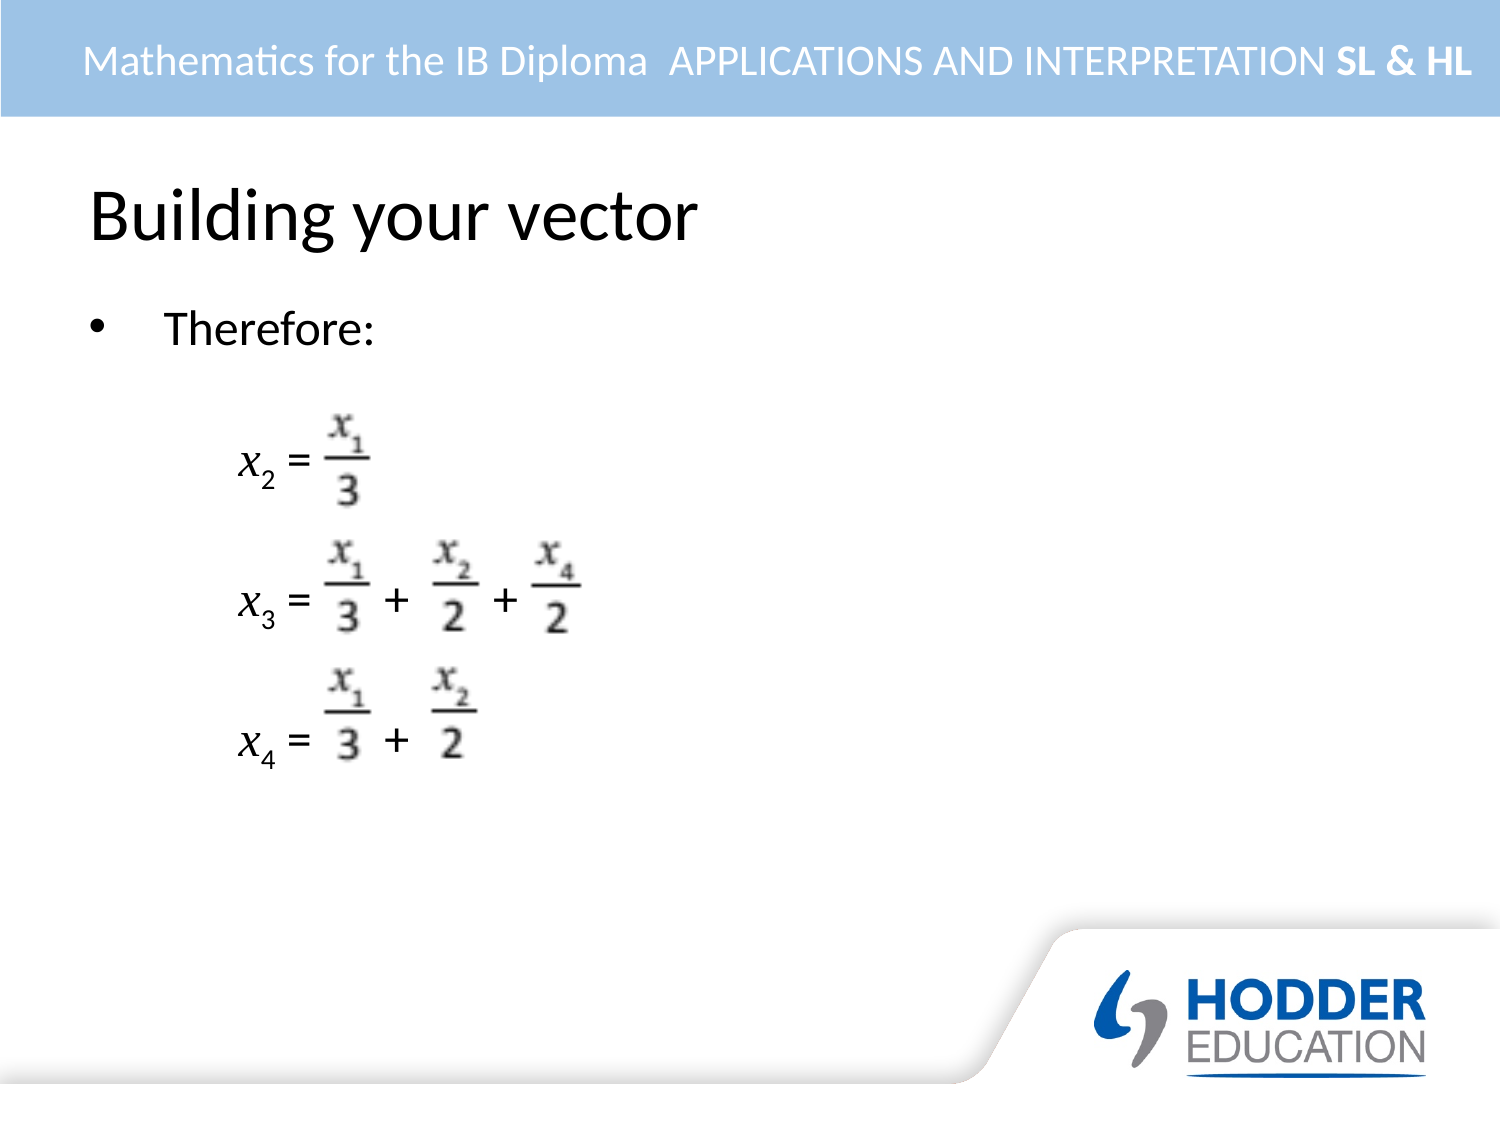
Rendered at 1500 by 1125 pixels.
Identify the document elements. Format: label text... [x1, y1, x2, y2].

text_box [423, 639, 485, 766]
text_box Building your vector [74, 147, 1369, 265]
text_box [319, 386, 381, 513]
text_box Mathematics for the IB Diploma APPLICATIONS AND INTERPRETATION SL & HL [0, 0, 1500, 118]
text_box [424, 512, 486, 639]
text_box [319, 640, 382, 767]
text_box Therefore: x2 = x3 = + + x4 = + [88, 295, 1439, 873]
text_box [0, 893, 1500, 1125]
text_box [526, 513, 588, 641]
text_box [319, 513, 381, 640]
